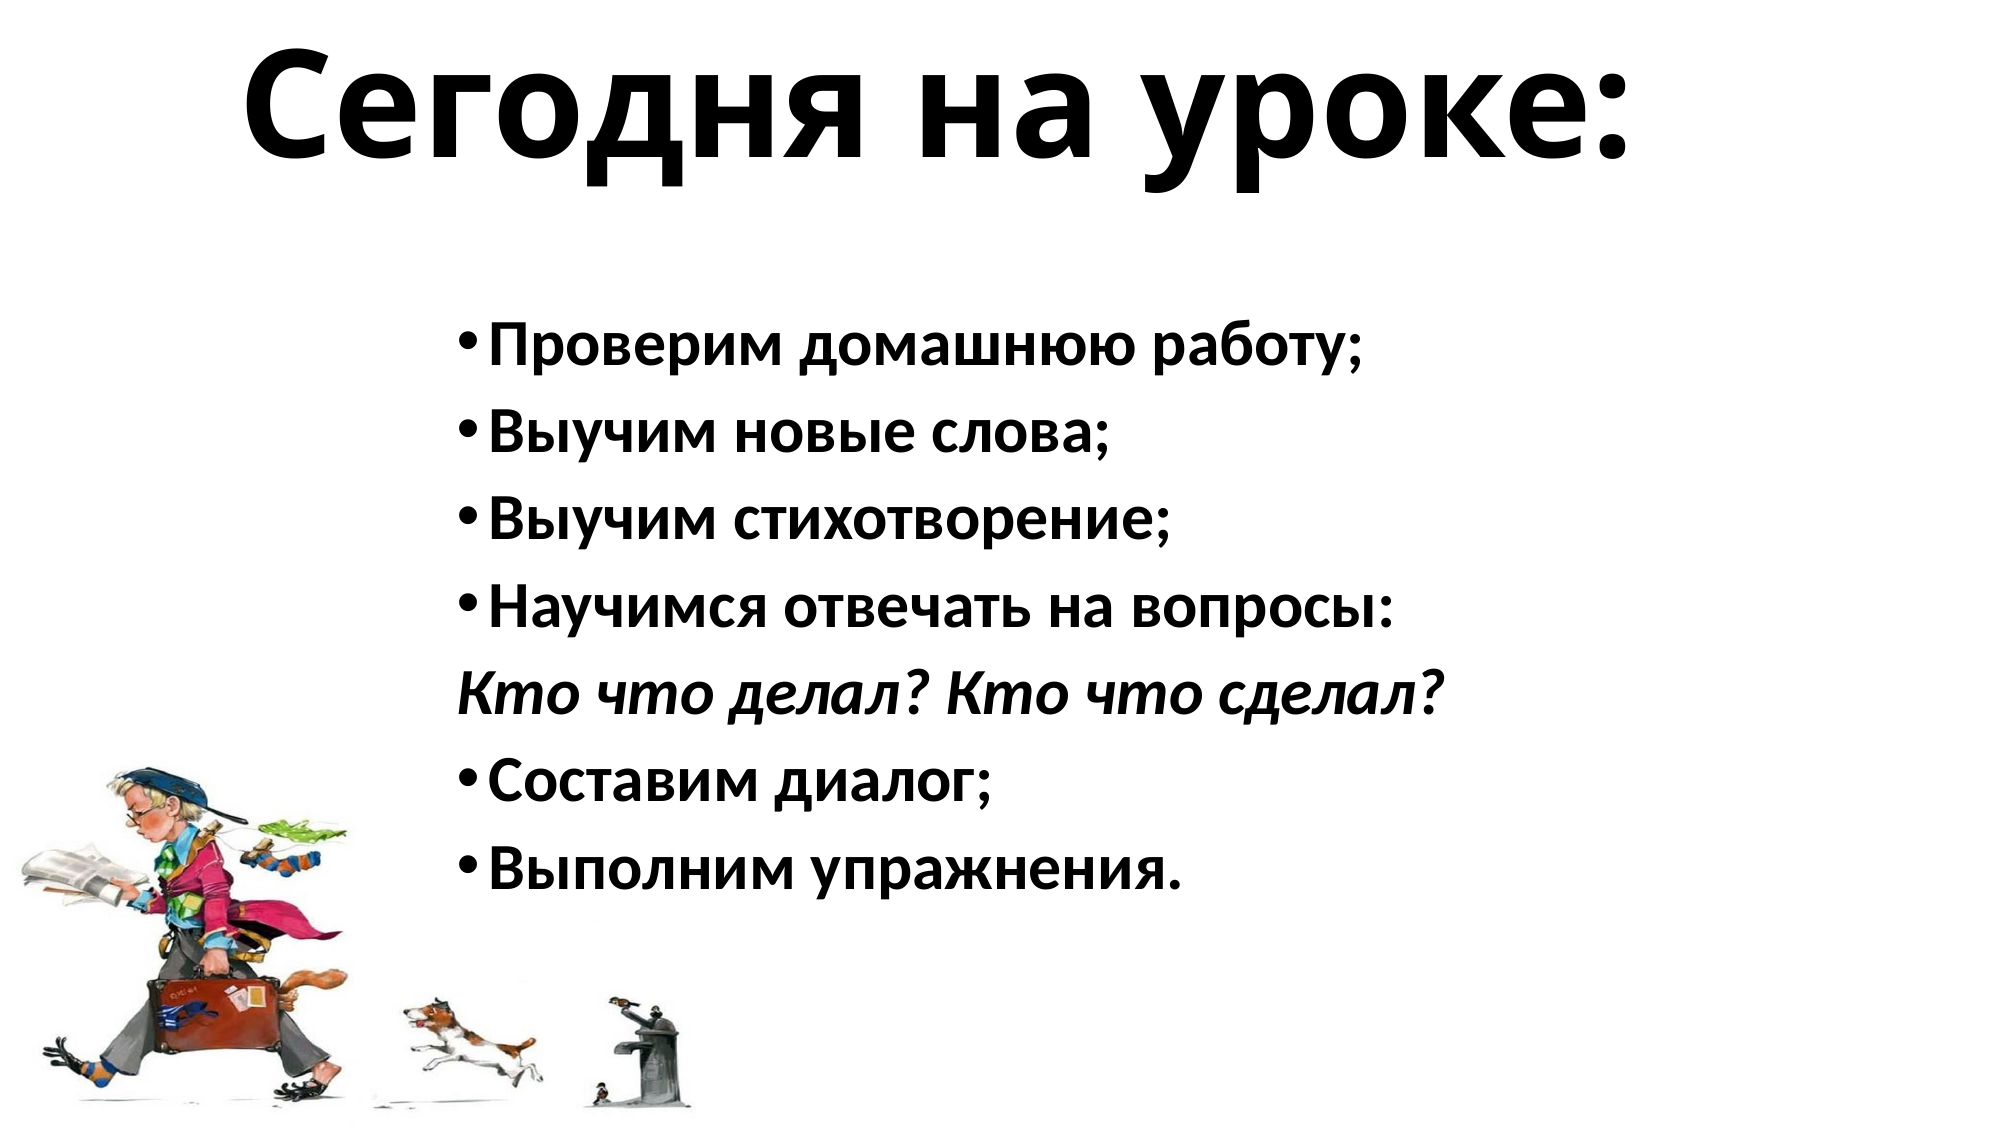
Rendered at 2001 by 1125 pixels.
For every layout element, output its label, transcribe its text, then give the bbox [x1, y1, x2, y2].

list Проверим домашнюю работу; Выучим новые слова; Выучим стихотворение; Научимся отвечать на вопросы: Кто что делал? Кто что сделал? Составим диалог; Выполним упражнения. [441, 205, 1809, 920]
picture [0, 759, 696, 1125]
title Сегодня на уроке: [223, 0, 1949, 218]
